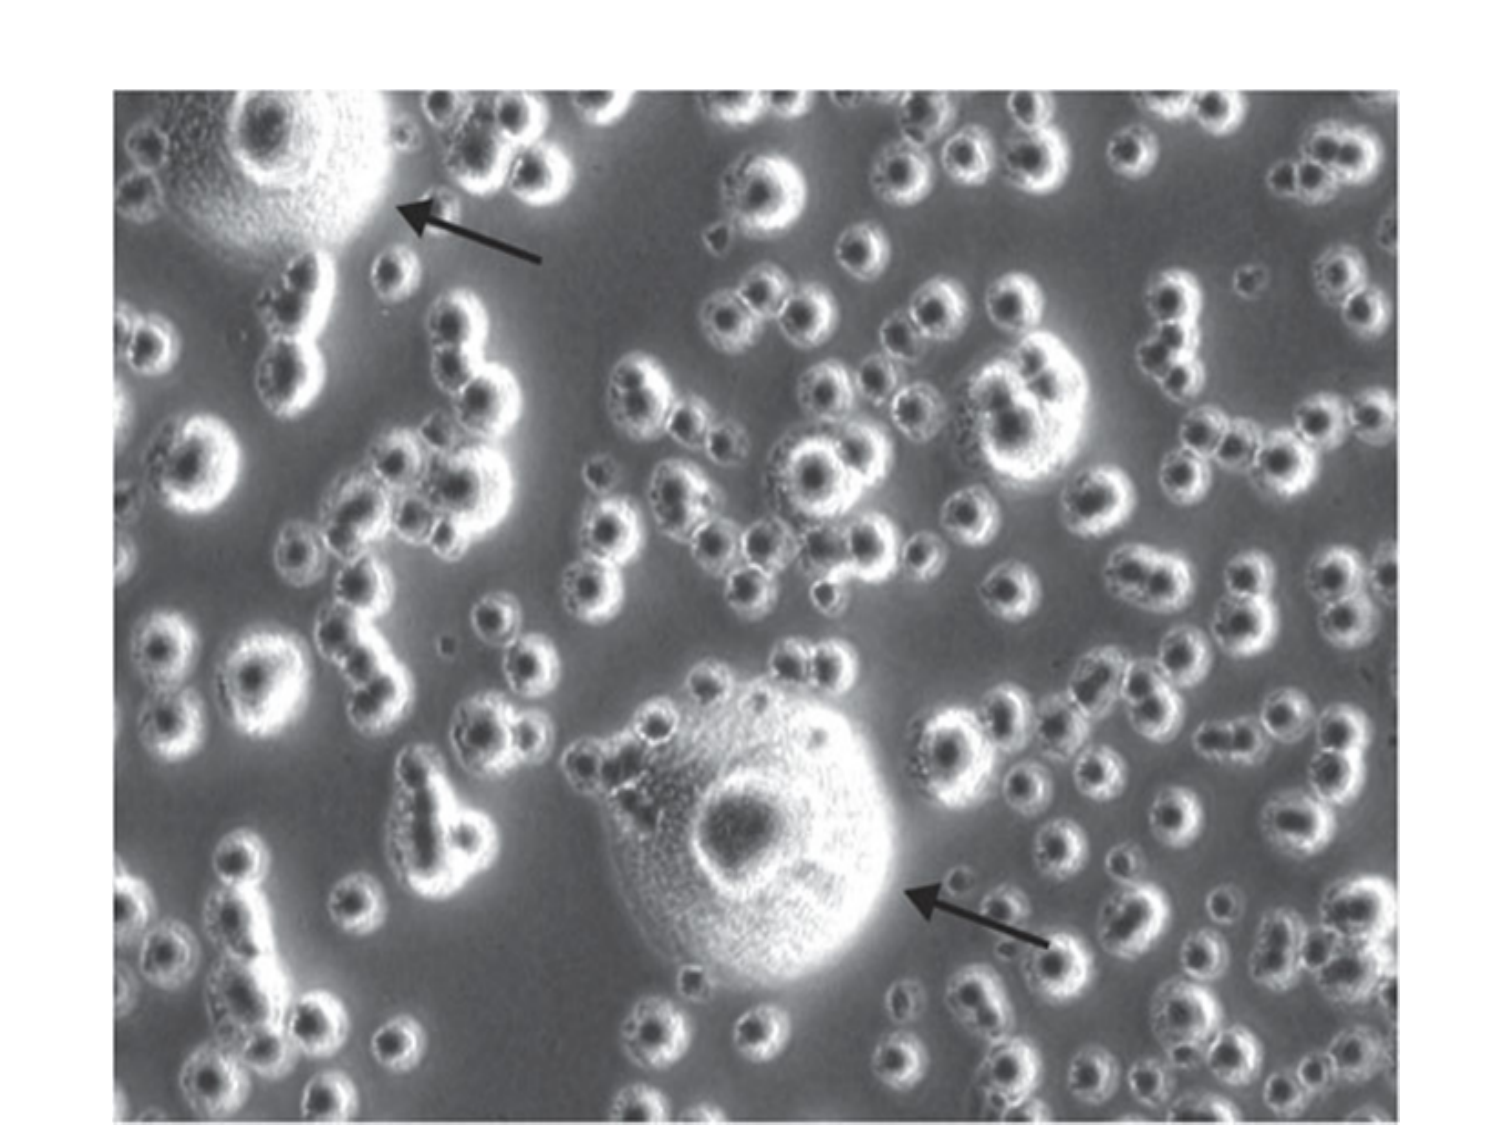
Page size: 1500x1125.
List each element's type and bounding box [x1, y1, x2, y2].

list [111, 89, 1400, 1125]
